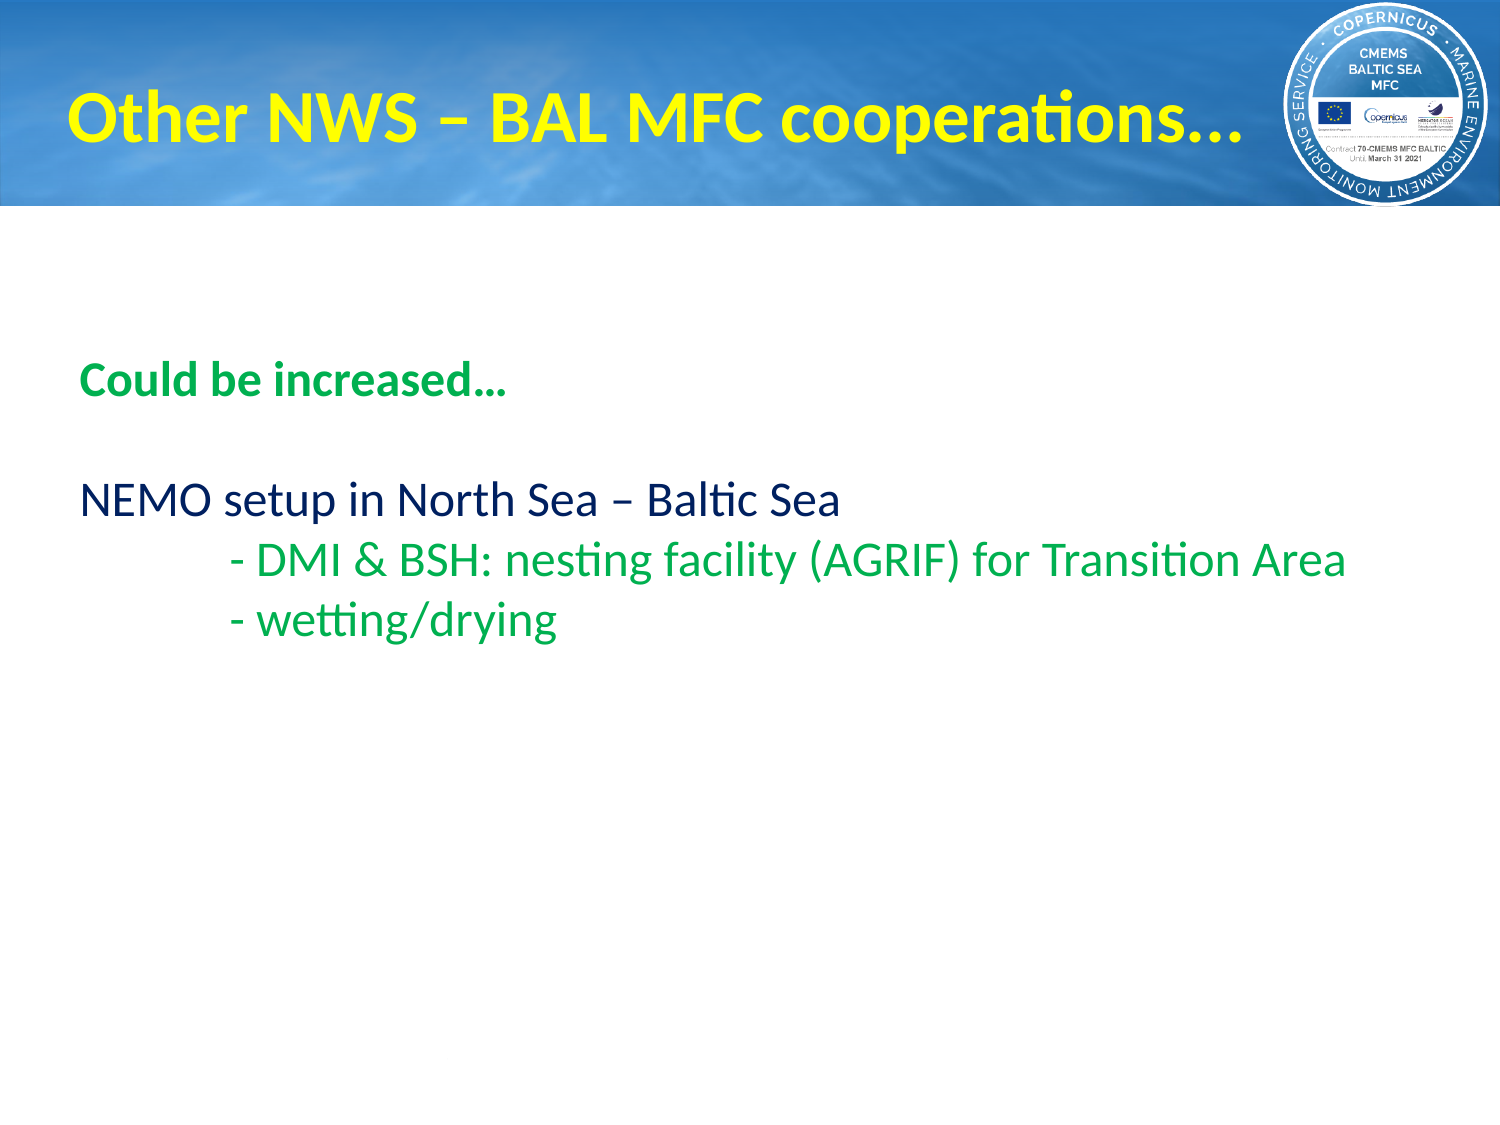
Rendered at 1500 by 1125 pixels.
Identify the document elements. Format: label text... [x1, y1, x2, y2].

title Other NWS – BAL MFC cooperations... [53, 60, 1388, 161]
picture [0, 0, 1500, 1125]
text_box Could be increased… NEMO setup in North Sea – Baltic Sea - DMI & BSH: nesting facility (AGRIF) for Transition Area - wetting/drying [64, 339, 1459, 774]
